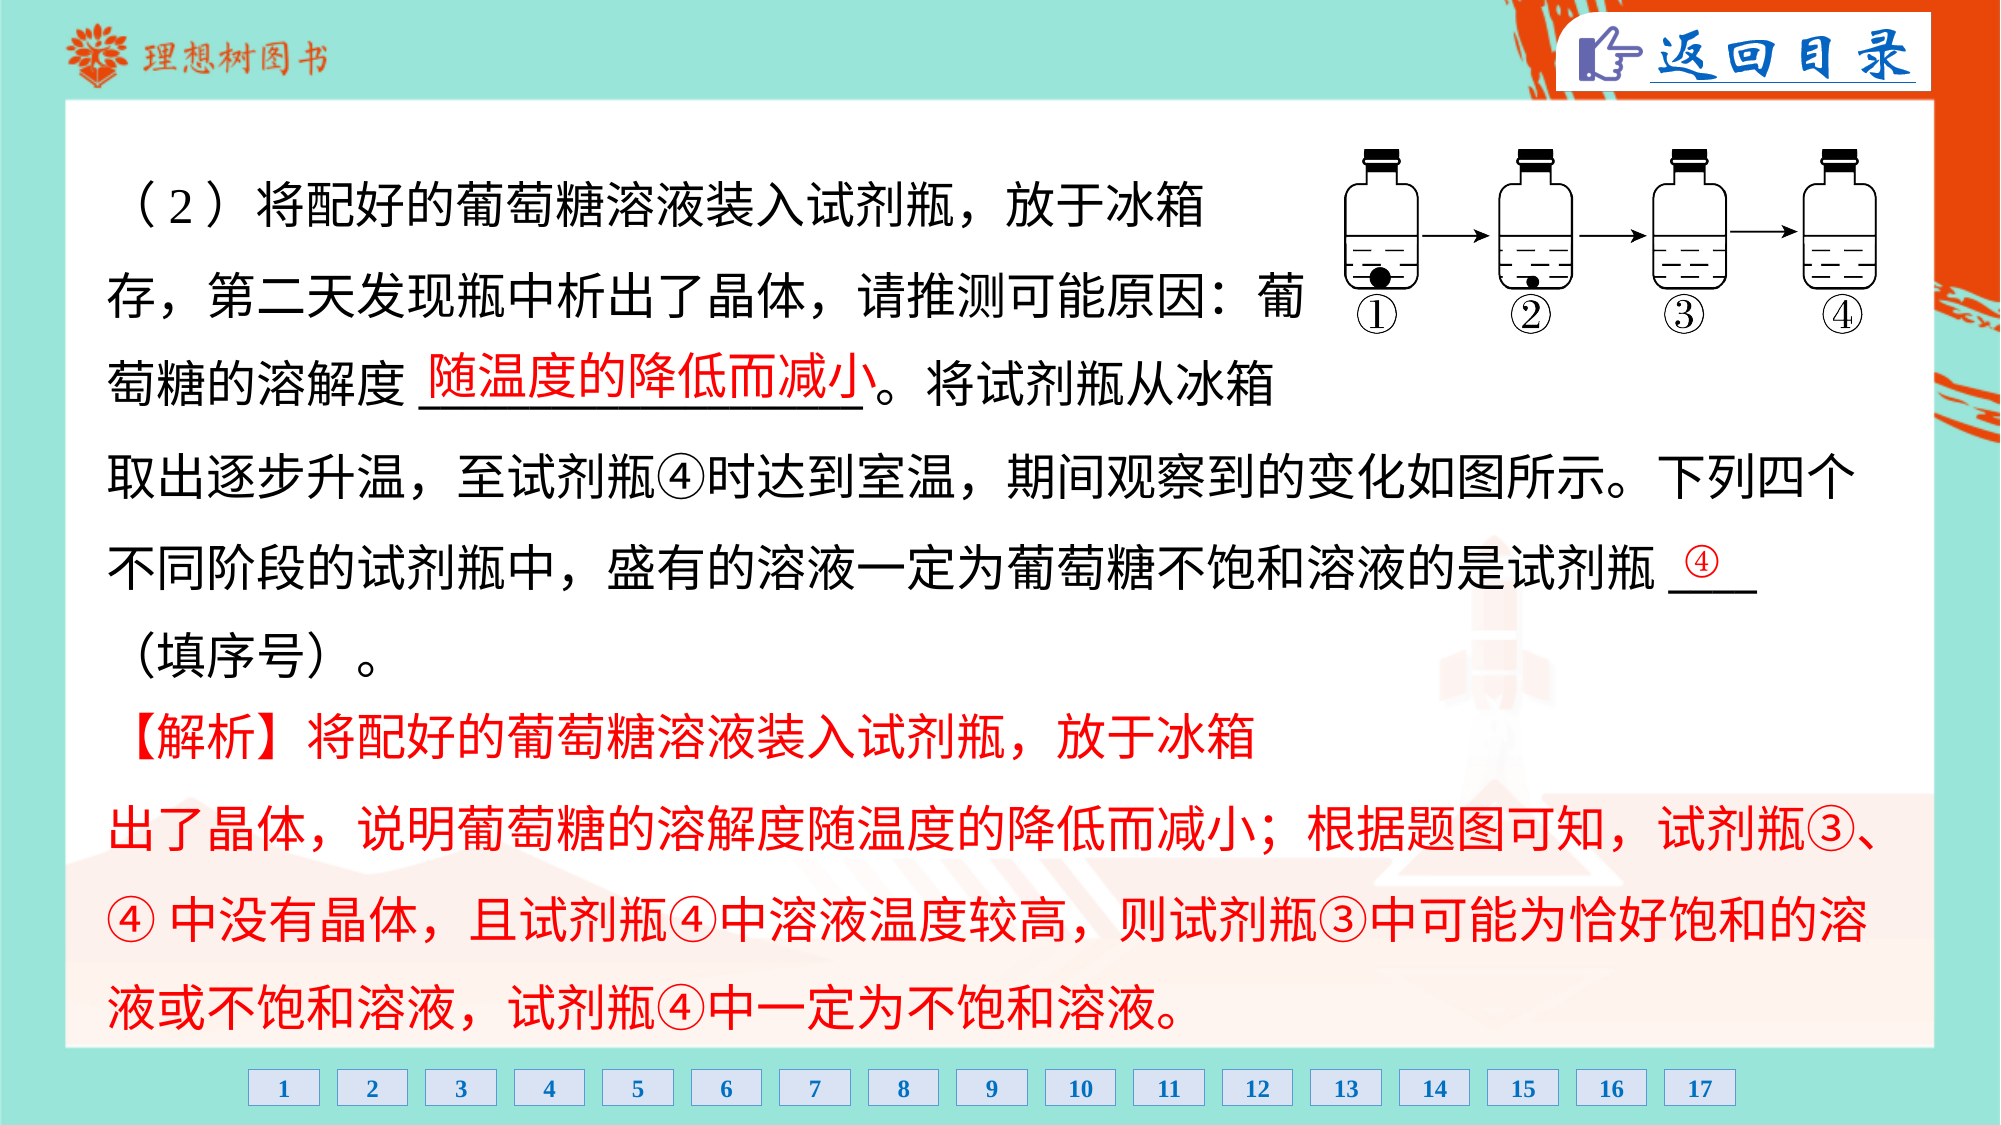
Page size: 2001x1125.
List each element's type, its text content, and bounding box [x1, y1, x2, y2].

text_box 取出逐步升温，至试剂瓶④时达到室温，期间观察到的变化如图所示。下列四个 不同阶段的试剂瓶中，盛有的溶液一定为葡萄糖不饱和溶液的是试剂瓶____ （填序号）。 [106, 413, 1894, 675]
picture [0, 0, 2000, 1125]
text_box 随温度的降低而减小 [409, 316, 896, 395]
